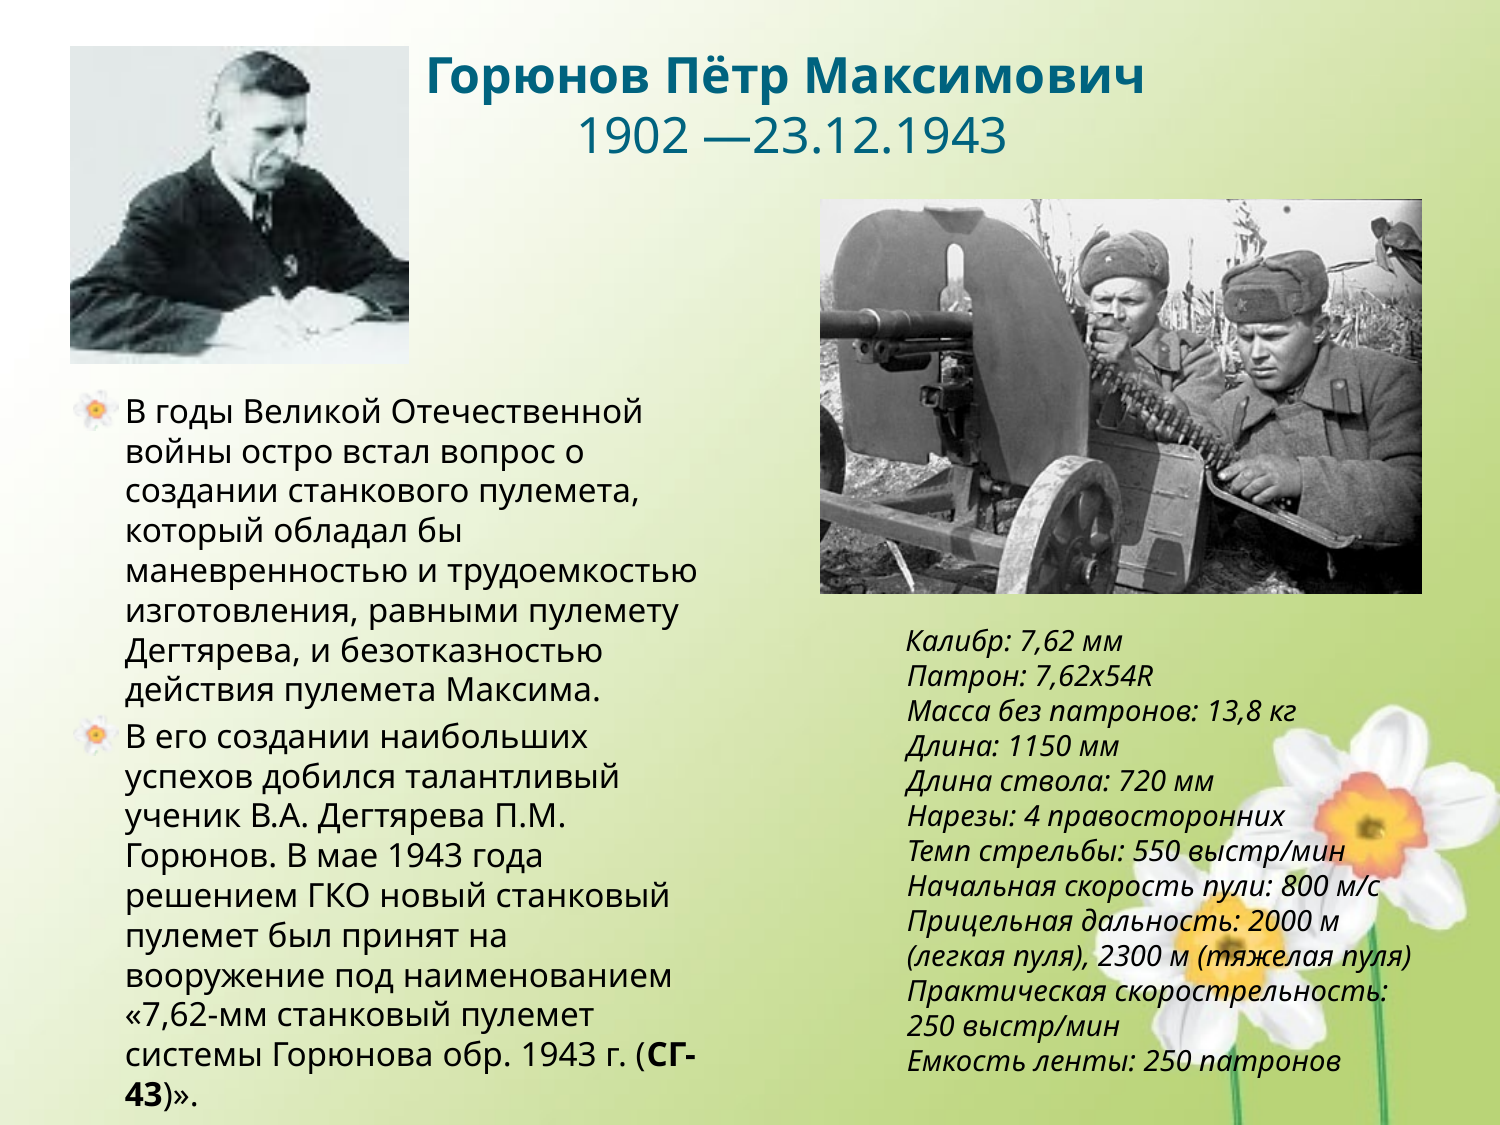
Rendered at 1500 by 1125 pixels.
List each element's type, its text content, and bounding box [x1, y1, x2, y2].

picture [73, 714, 119, 756]
picture [0, 0, 1500, 1125]
title Горюнов Пётр Максимович 1902 —23.12.1943 [117, 1, 1468, 205]
picture [73, 389, 119, 431]
text_box Калибр: 7,62 мм Патрон: 7,62х54R Масса без патронов: 13,8 кг Длина: 1150 мм Длина ствола: 720 мм Нарезы: 4 правосторонних Темп стрельбы: 550 выстр/мин Начальная скорость пули: 800 м/с Прицельная дальность: 2000 м (легкая пуля), 2300 м (тяжелая пуля) Практическая скорострельность: 250 выстр/мин Емкость ленты: 250 патронов [832, 615, 1454, 1120]
list В годы Великой Отечественной войны остро встал вопрос о создании станкового пулемета, который обладал бы маневренностью и трудоемкостью изготовления, равными пулемету Дегтярева, и безотказностью действия пулемета Максима. В его создании наибольших успехов добился талантливый ученик В.А. Дегтярева П.М. Горюнов. В мае 1943 года решением ГКО новый станковый пулемет был принят на вооружение под наименованием «7,62-мм станковый пулемет системы Горюнова обр. 1943 г. (СГ-43)». [58, 382, 722, 1125]
